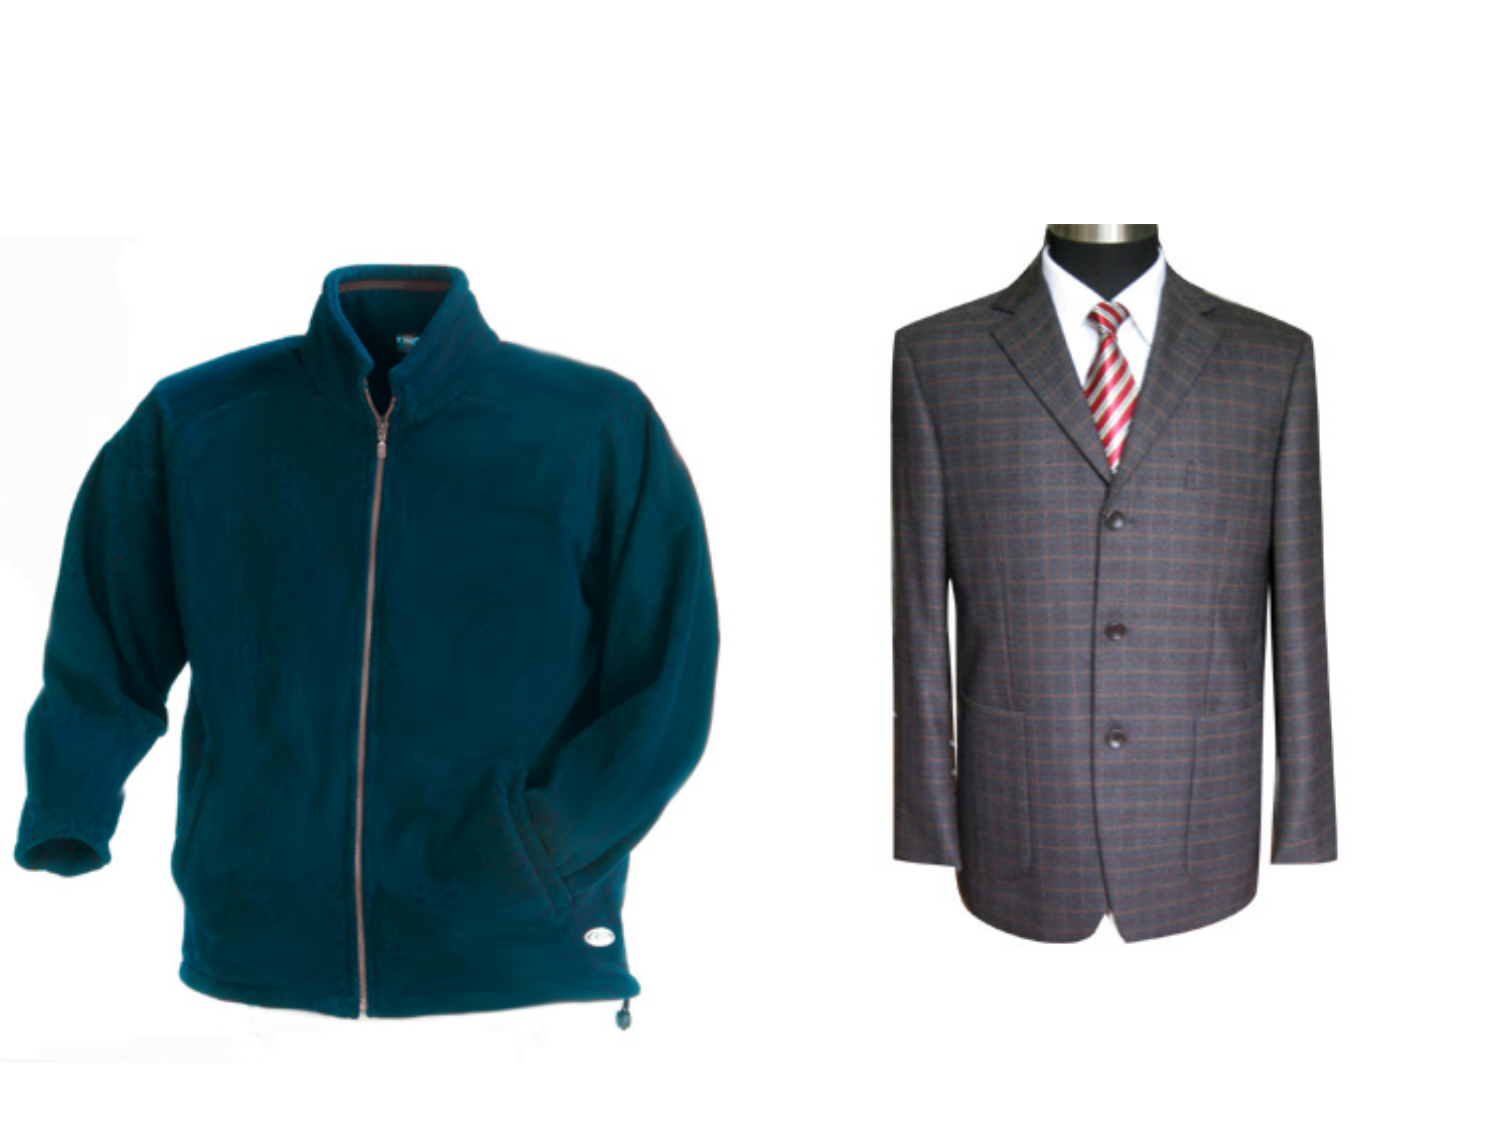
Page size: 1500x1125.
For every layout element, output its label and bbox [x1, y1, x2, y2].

picture [0, 237, 740, 1063]
picture [749, 224, 1476, 951]
